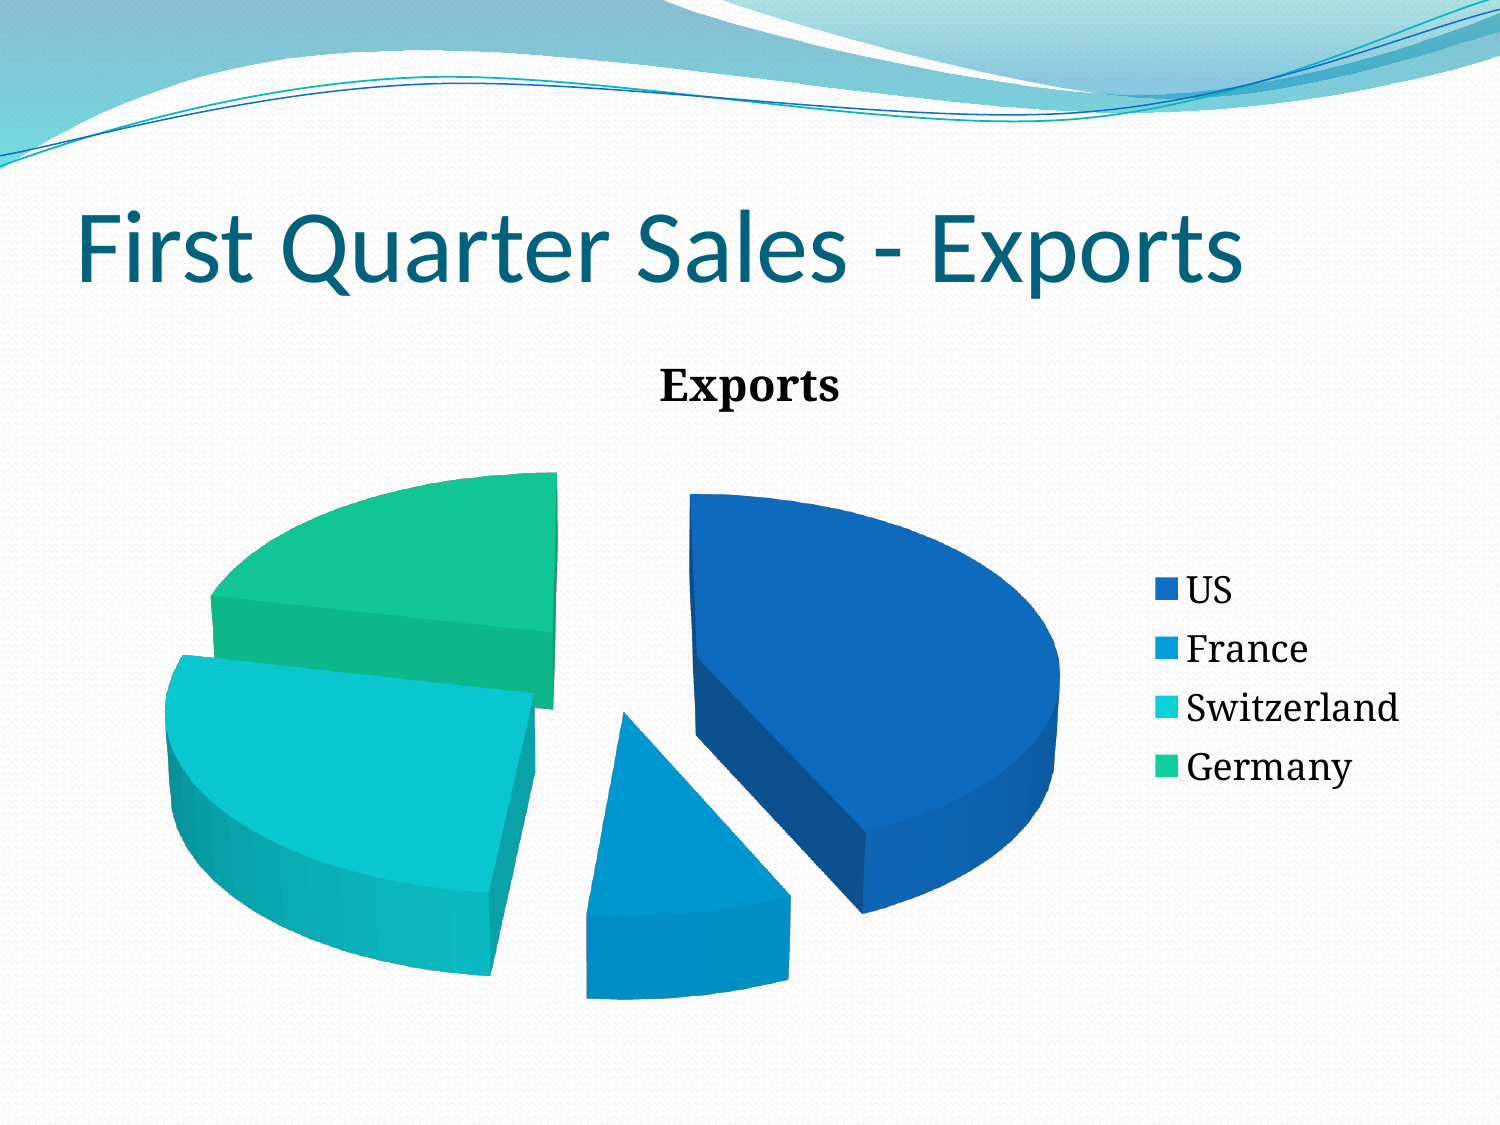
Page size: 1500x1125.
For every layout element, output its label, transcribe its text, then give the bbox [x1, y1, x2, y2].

chart [74, 317, 1426, 1038]
title First Quarter Sales - Exports [75, 115, 1425, 303]
